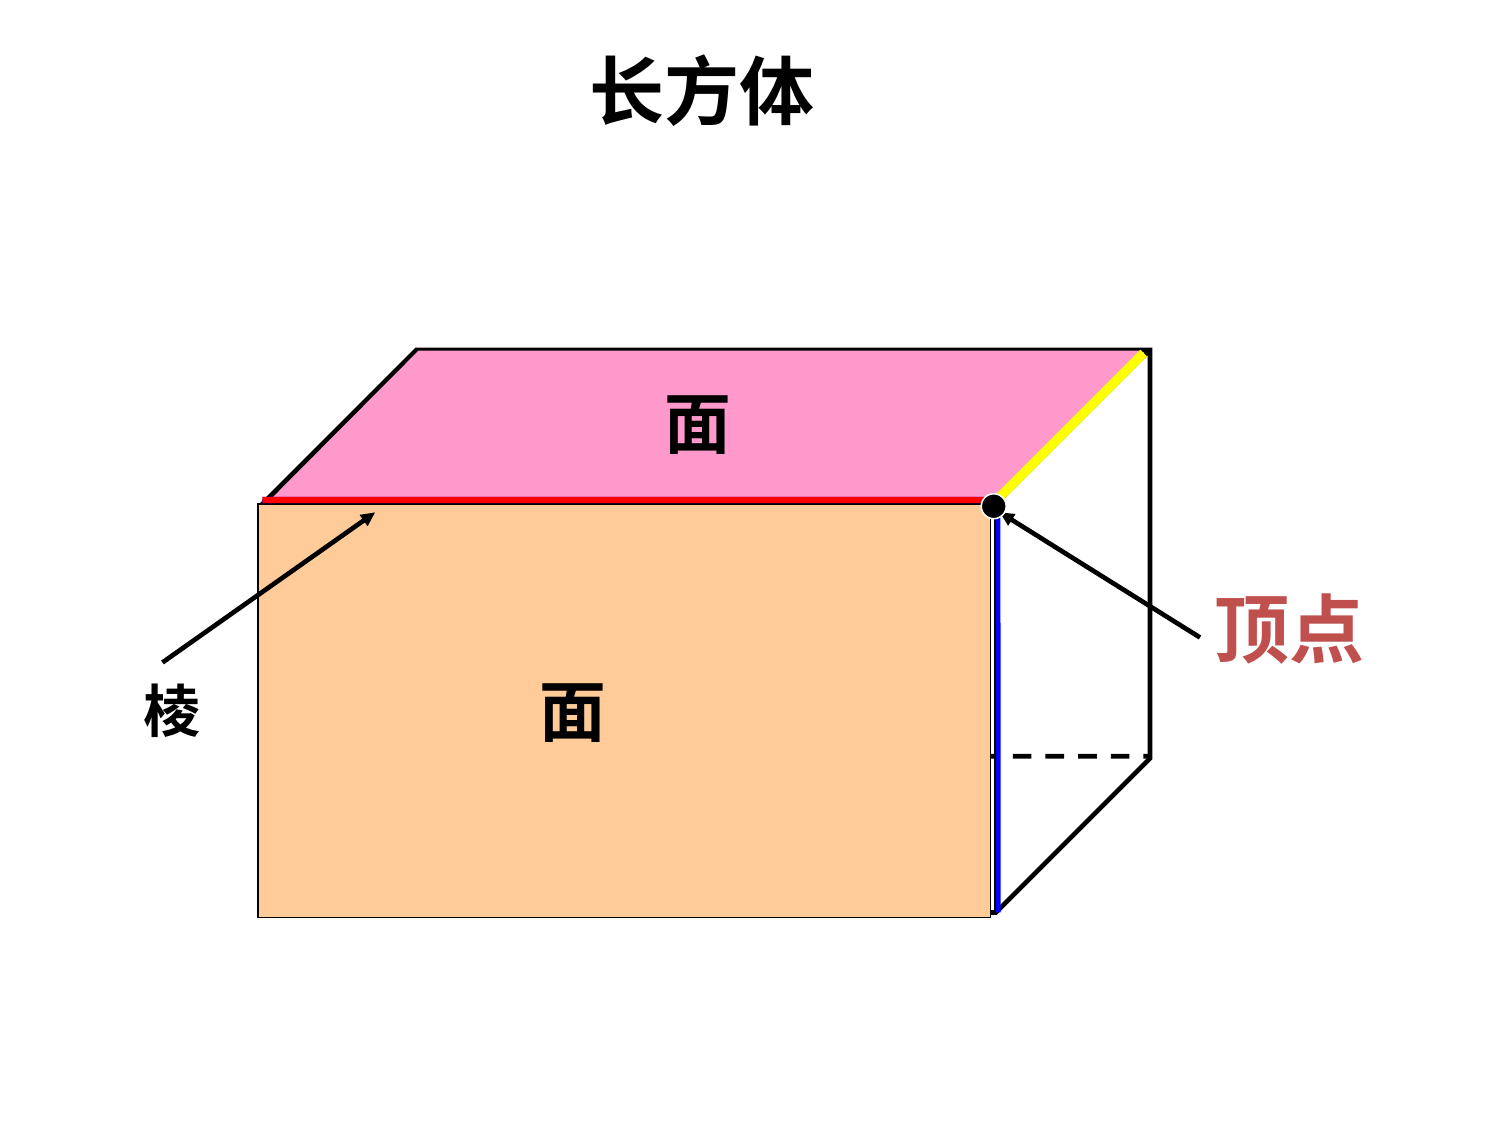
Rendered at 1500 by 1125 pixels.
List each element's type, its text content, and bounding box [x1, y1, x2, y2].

text_box 长方体 [575, 37, 838, 143]
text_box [262, 349, 1151, 913]
text_box 顶点 [1199, 574, 1438, 680]
text_box 棱 [128, 667, 223, 752]
